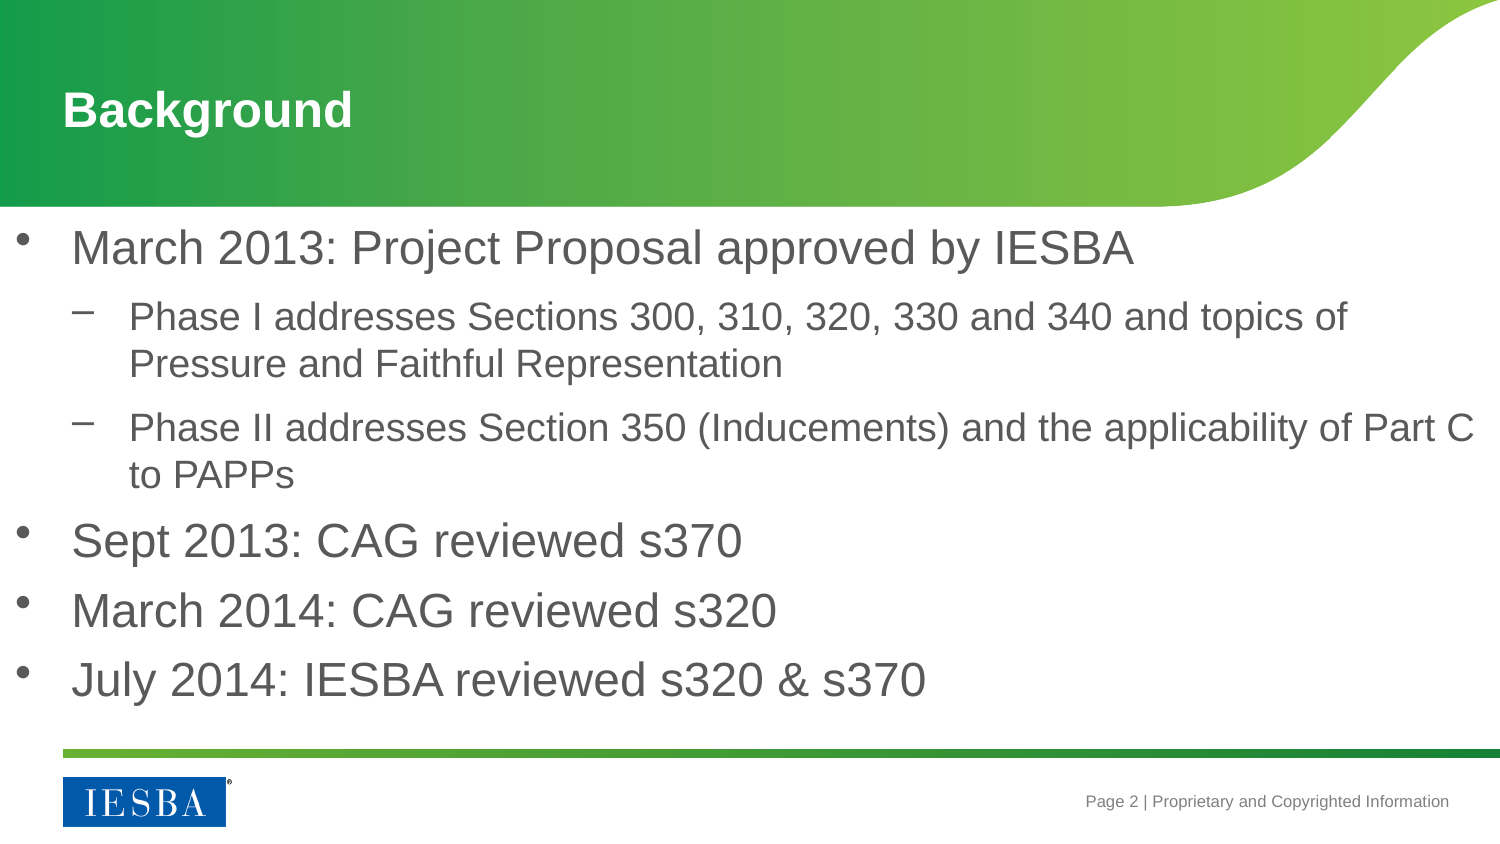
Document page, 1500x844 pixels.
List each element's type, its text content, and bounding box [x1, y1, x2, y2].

list March 2013: Project Proposal approved by IESBA Phase I addresses Sections 300, 310, 320, 330 and 340 and topics of Pressure and Faithful Representation Phase II addresses Section 350 (Inducements) and the applicability of Part C to PAPPs Sept 2013: CAG reviewed s370 March 2014: CAG reviewed s320 July 2014: IESBA reviewed s320 & s370 [0, 209, 1500, 747]
picture [0, 0, 1500, 207]
title Background [62, 75, 1300, 141]
picture [63, 777, 232, 827]
